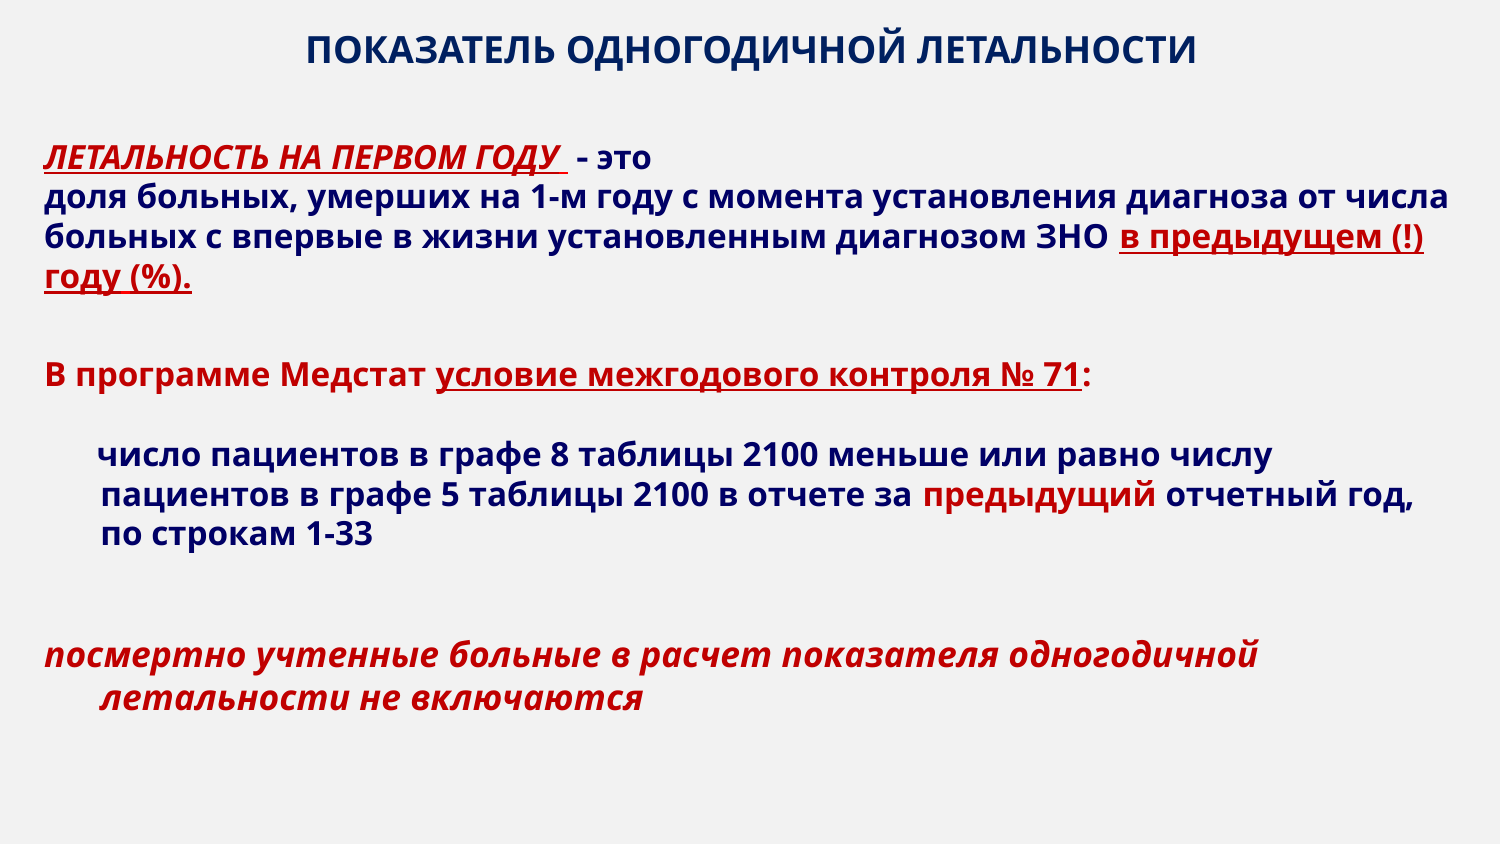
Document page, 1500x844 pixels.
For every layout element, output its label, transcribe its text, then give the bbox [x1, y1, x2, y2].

text_box В программе Медстат условие межгодового контроля № 71: число пациентов в графе 8 таблицы 2100 меньше или равно числу пациентов в графе 5 таблицы 2100 в отчете за предыдущий отчетный год, по строкам 1-33 посмертно учтенные больные в расчет показателя одногодичной летальности не включаются [29, 345, 1471, 725]
title ПОКАЗАТЕЛЬ ОДНОГОДИЧНОЙ ЛЕТАЛЬНОСТИ [76, 23, 1427, 75]
text_box ЛЕТАЛЬНОСТЬ НА ПЕРВОМ ГОДУ  это доля больных, умерших на 1-м году с момента установления диагноза от числа больных с впервые в жизни установленным диагнозом ЗНО в предыдущем (!) году (%). [29, 128, 1471, 343]
